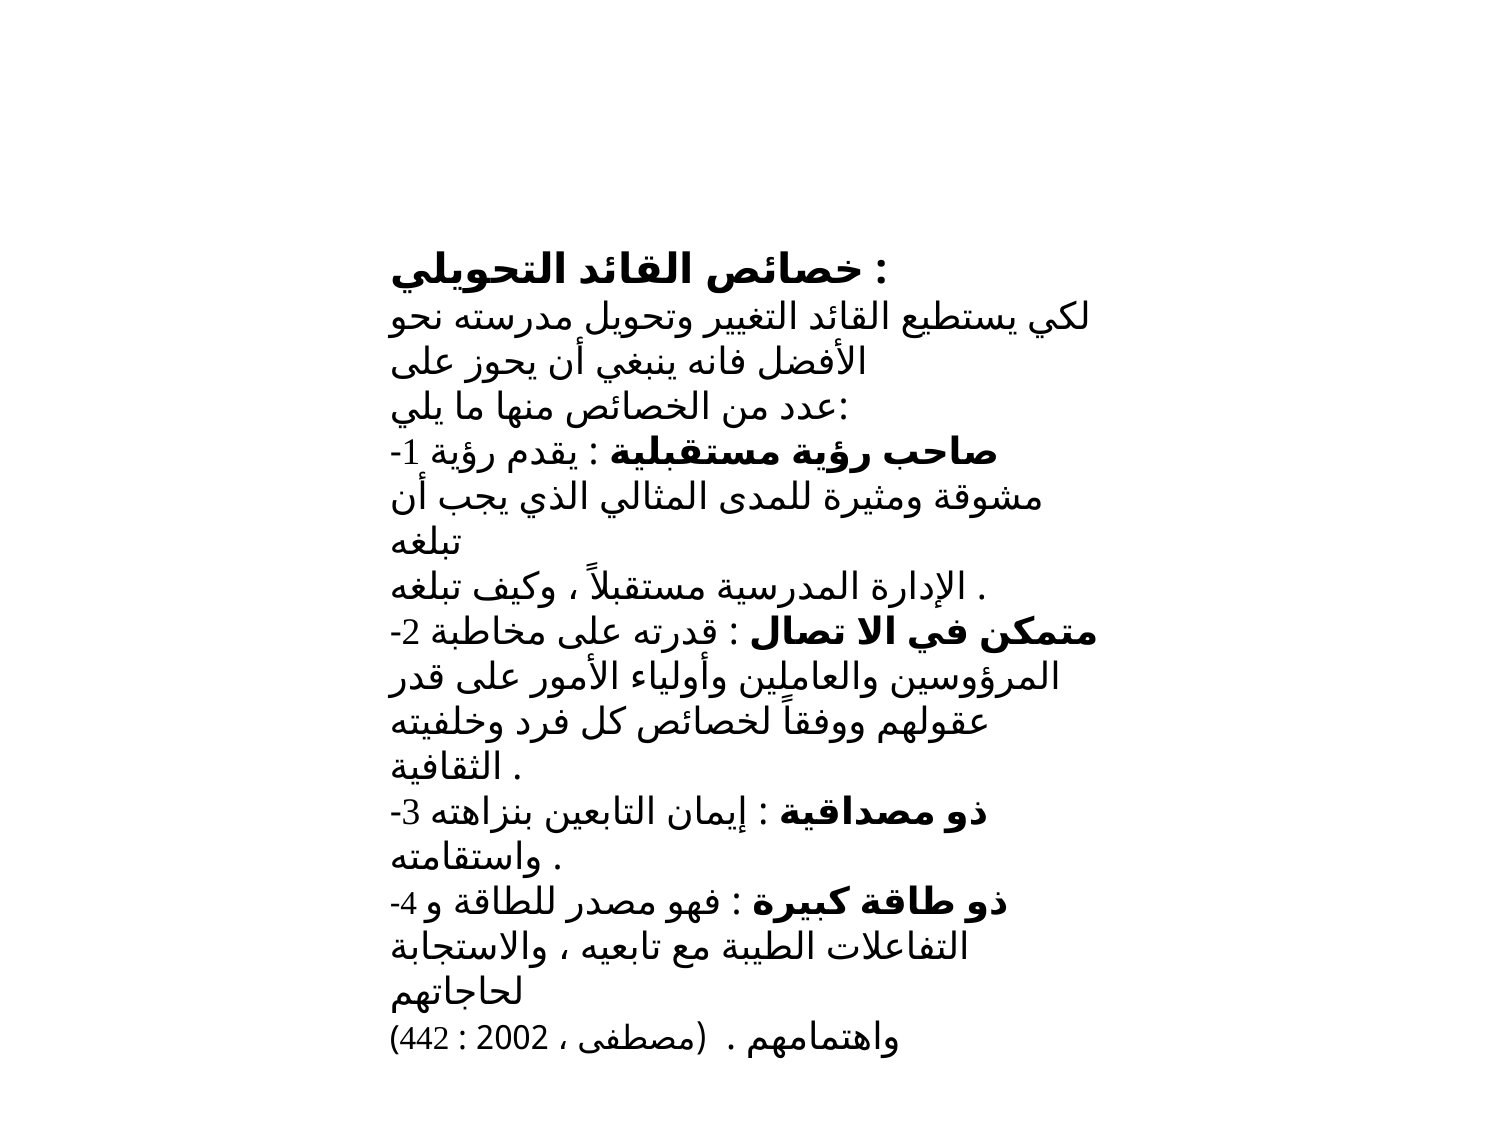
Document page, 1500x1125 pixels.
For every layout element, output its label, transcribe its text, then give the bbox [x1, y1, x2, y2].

text_box خصائص القائد التحويلي : لكي يستطيع القائد التغيير وتحويل مدرسته نحو الأفضل فانه ينبغي أن يحوز على عدد من الخصائص منها ما يلي: -1 صاحب رؤية مستقبلية : يقدم رؤية مشوقة ومثيرة للمدى المثالي الذي يجب أن تبلغه الإدارة المدرسية مستقبلاً ، وكيف تبلغه . -2 متمكن في الا تصال : قدرته على مخاطبة المرؤوسين والعاملين وأولياء الأمور على قدر عقولهم ووفقاً لخصائص كل فرد وخلفيته الثقافية . -3 ذو مصداقية : إيمان التابعين بنزاهته واستقامته . -4 ذو طاقة كبيرة : فهو مصدر للطاقة و التفاعلات الطيبة مع تابعيه ، والاستجابة لحاجاتهم (442 : واهتمامهم . (مصطفى ، 2002 [374, 234, 1125, 1065]
